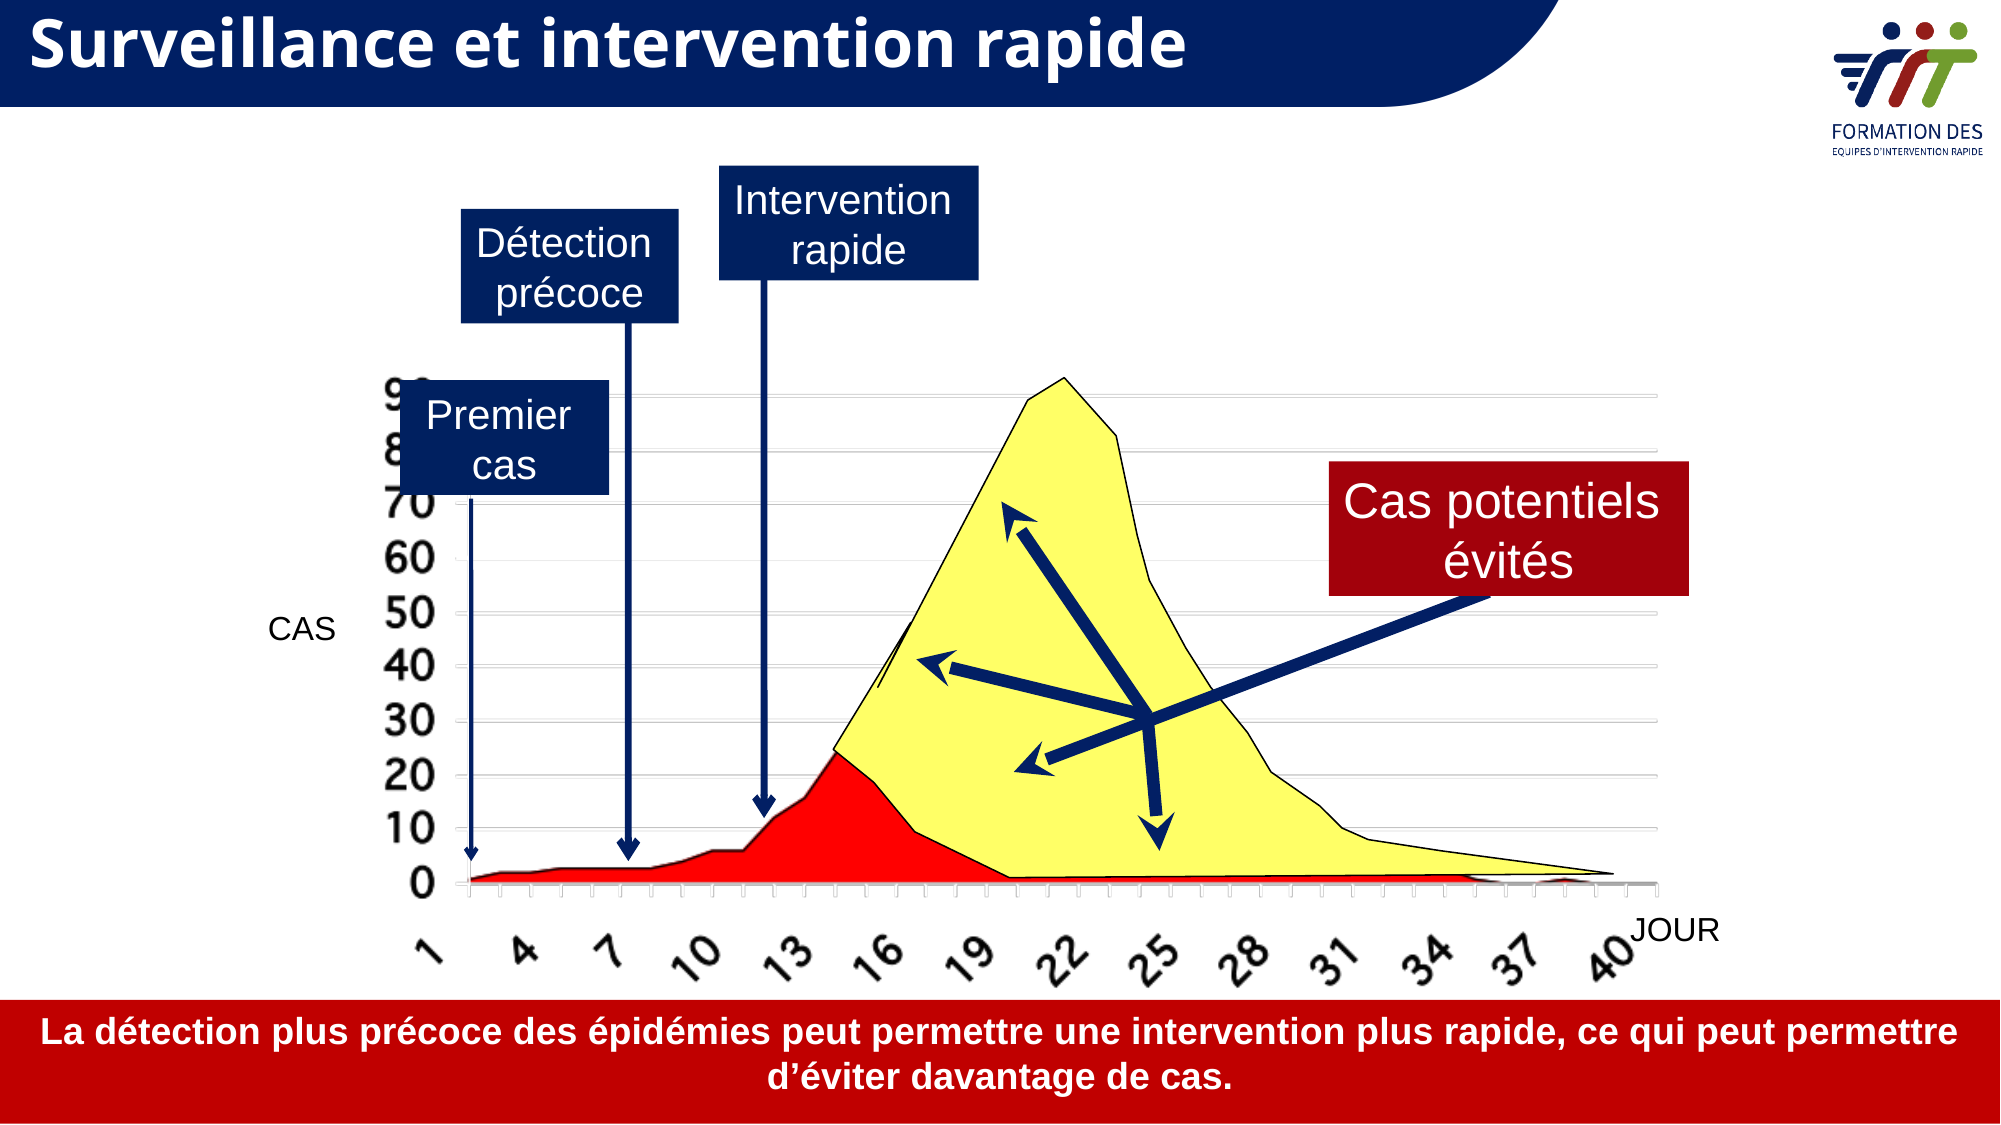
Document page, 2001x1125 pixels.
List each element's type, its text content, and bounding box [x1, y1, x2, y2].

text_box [832, 377, 1692, 878]
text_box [345, 327, 1684, 1037]
picture [0, 0, 1583, 107]
text_box CAS [253, 600, 345, 655]
text_box La détection plus précoce des épidémies peut permettre une intervention plus rapide, ce qui peut permettre d’éviter davantage de cas. [0, 999, 2000, 1124]
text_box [399, 379, 610, 862]
title Surveillance et intervention rapide [21, 0, 1751, 97]
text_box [459, 207, 680, 862]
text_box JOUR [1684, 900, 1736, 956]
picture [1832, 21, 1983, 157]
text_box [717, 164, 980, 819]
